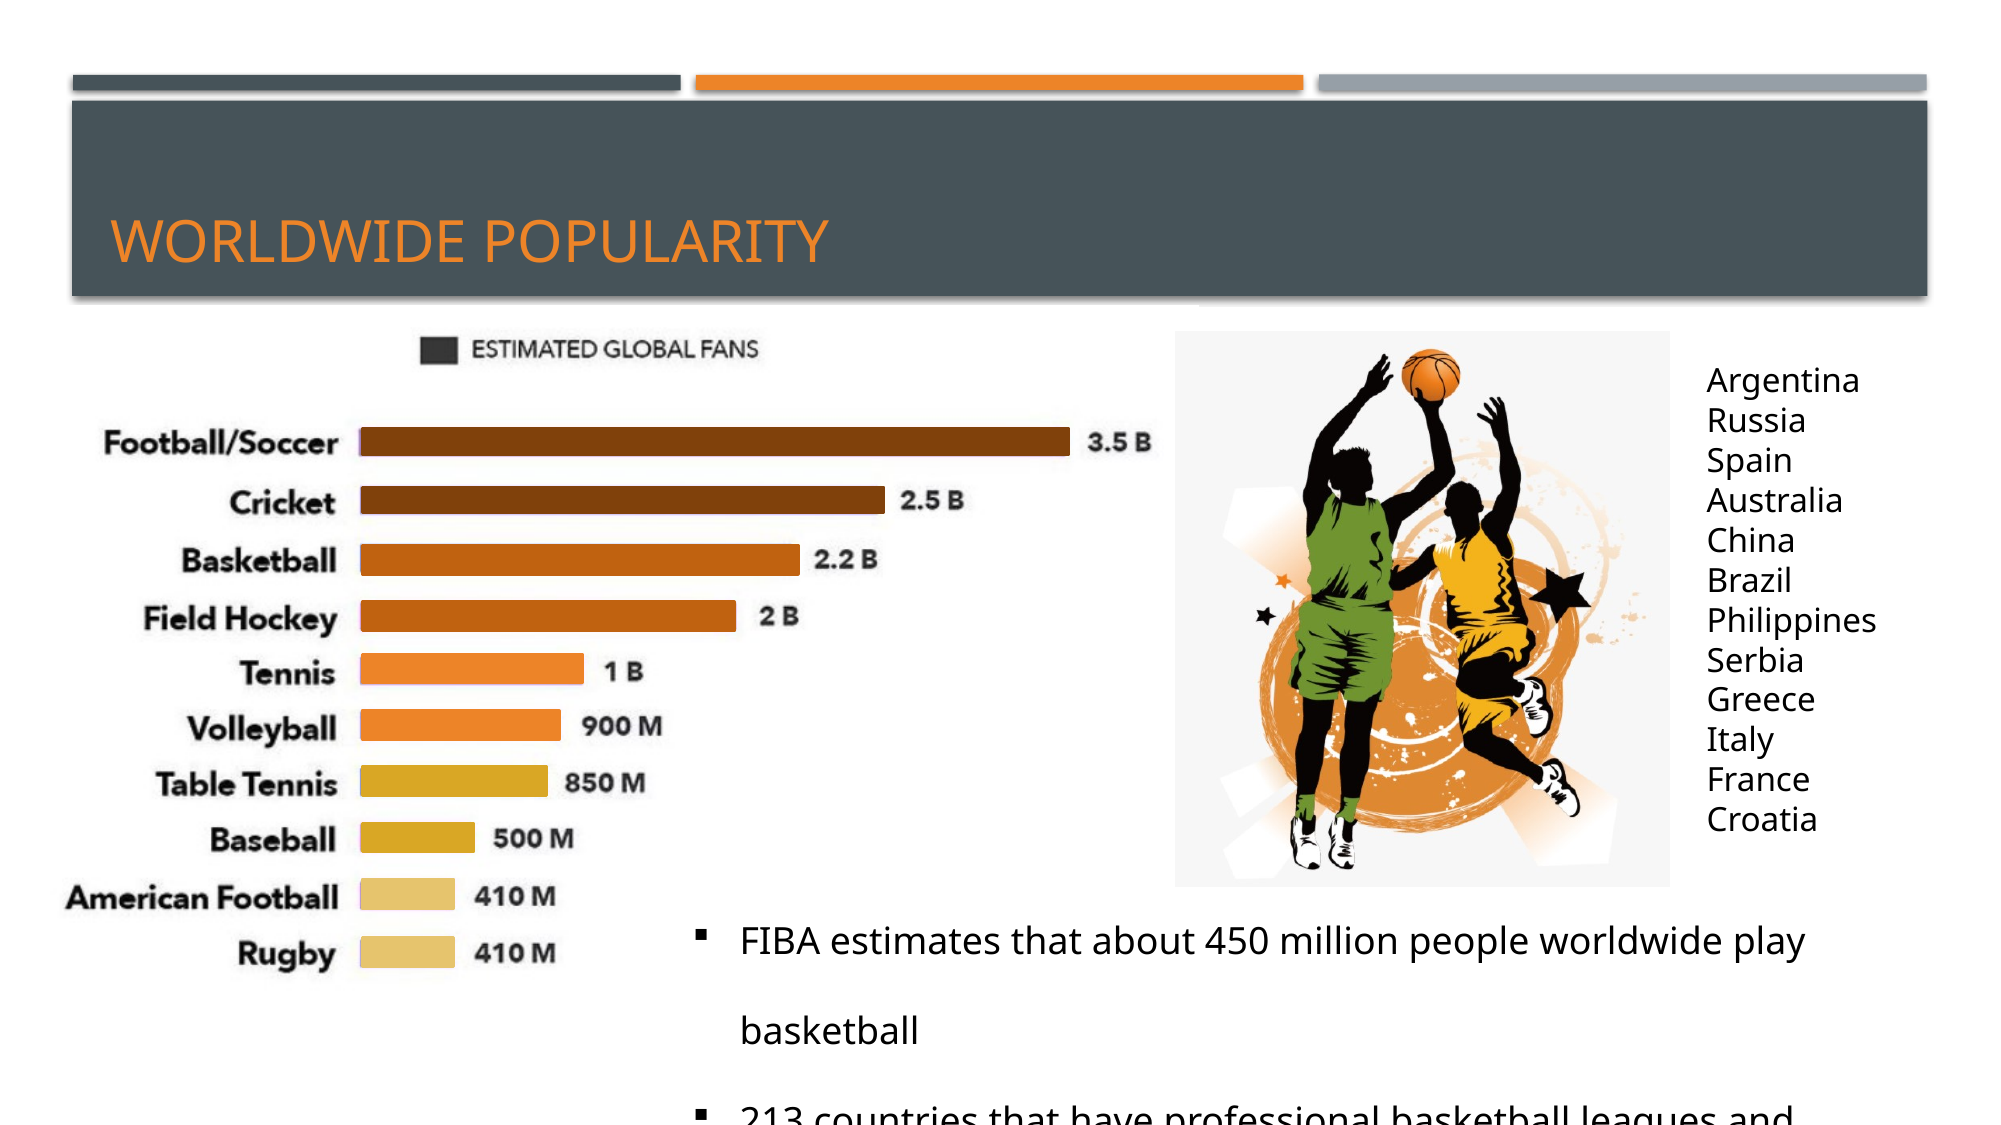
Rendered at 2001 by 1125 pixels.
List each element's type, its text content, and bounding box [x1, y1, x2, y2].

picture [1175, 330, 1671, 887]
text_box FIBA estimates that about 450 million people worldwide play basketball 213 countries that have professional basketball leagues and national teams [678, 864, 1905, 1125]
text_box Argentina Russia Spain Australia China Brazil Philippines Serbia Greece Italy France Croatia [1691, 351, 1964, 846]
title WORLDWIDE popularity [95, 115, 1905, 282]
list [0, 304, 1199, 1011]
